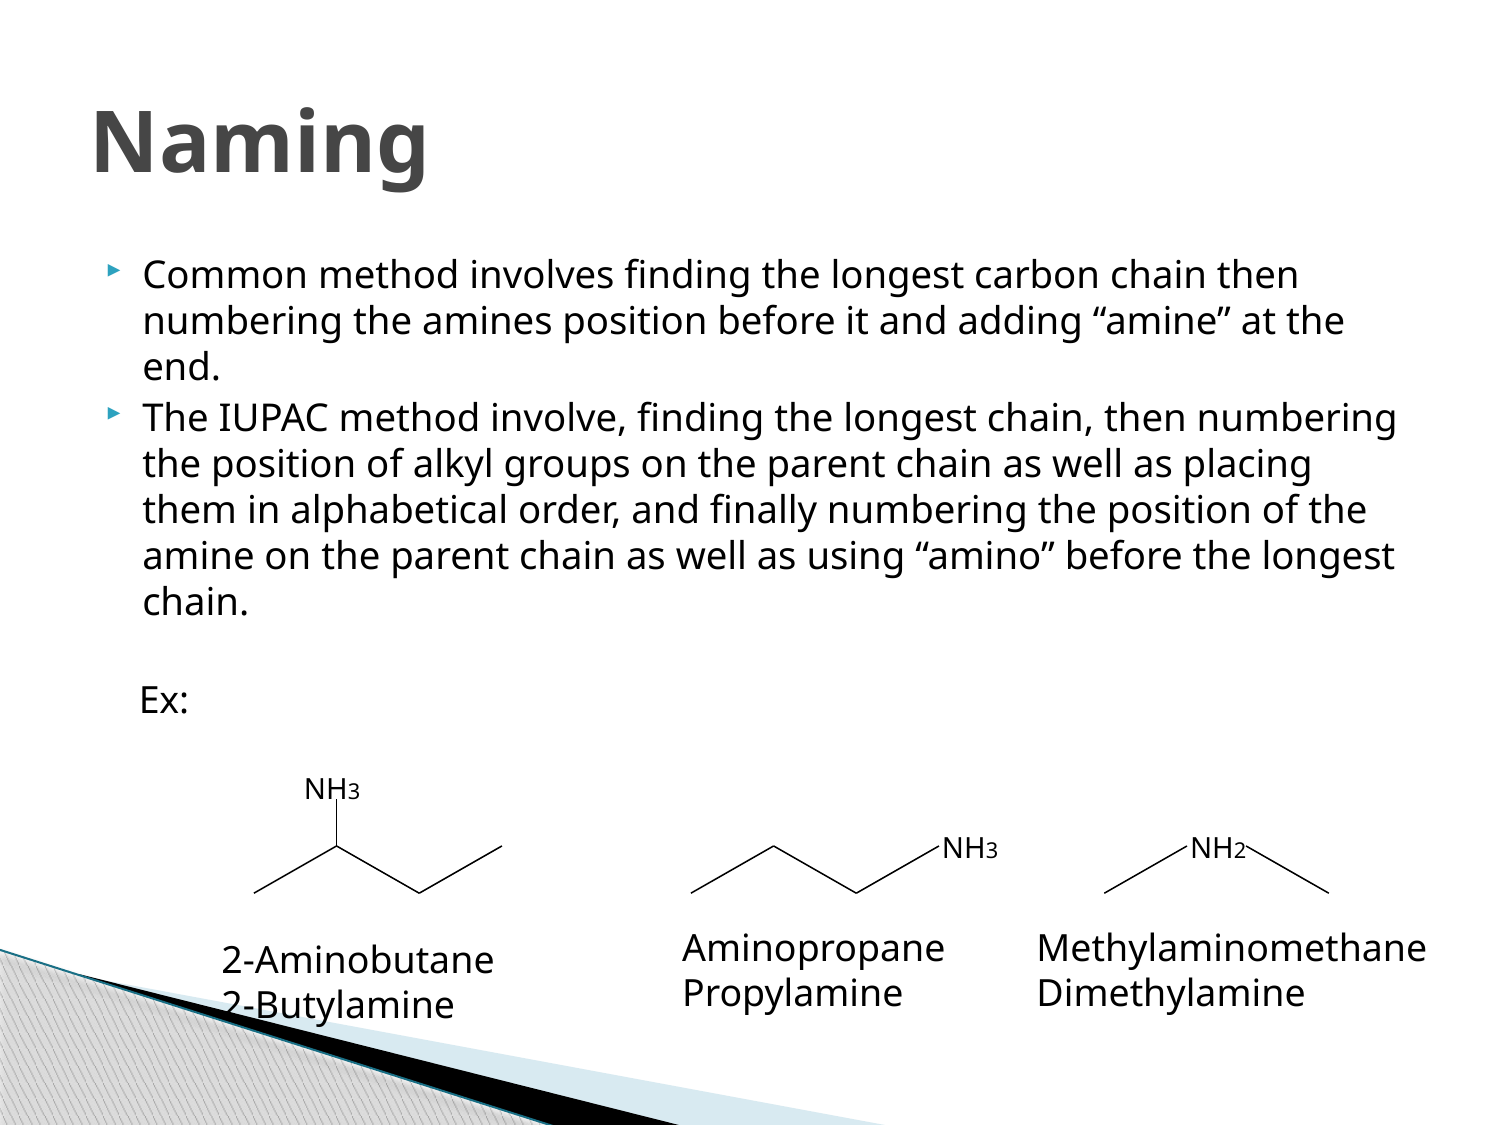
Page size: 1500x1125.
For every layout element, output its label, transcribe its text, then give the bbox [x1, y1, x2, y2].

text_box NH3 [927, 822, 1022, 872]
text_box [773, 845, 855, 894]
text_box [336, 845, 418, 894]
list Common method involves finding the longest carbon chain then numbering the amines position before it and adding “amine” at the end. The IUPAC method involve, finding the longest chain, then numbering the position of alkyl groups on the parent chain as well as placing them in alphabetical order, and finally numbering the position of the amine on the parent chain as well as using “amino” before the longest chain. [75, 243, 1425, 634]
text_box NH3 [289, 763, 384, 813]
text_box 2-Aminobutane 2-Butylamine [206, 928, 632, 1034]
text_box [855, 845, 940, 894]
text_box Aminopropane Propylamine [667, 916, 1021, 1022]
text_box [1245, 845, 1329, 894]
text_box Ex: [123, 668, 1341, 729]
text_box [690, 845, 773, 894]
text_box Methylaminomethane Dimethylamine [1021, 916, 1447, 1022]
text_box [1104, 845, 1188, 894]
text_box NH2 [1175, 822, 1270, 872]
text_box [418, 845, 503, 894]
title Naming [75, 45, 1425, 233]
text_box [253, 845, 332, 894]
